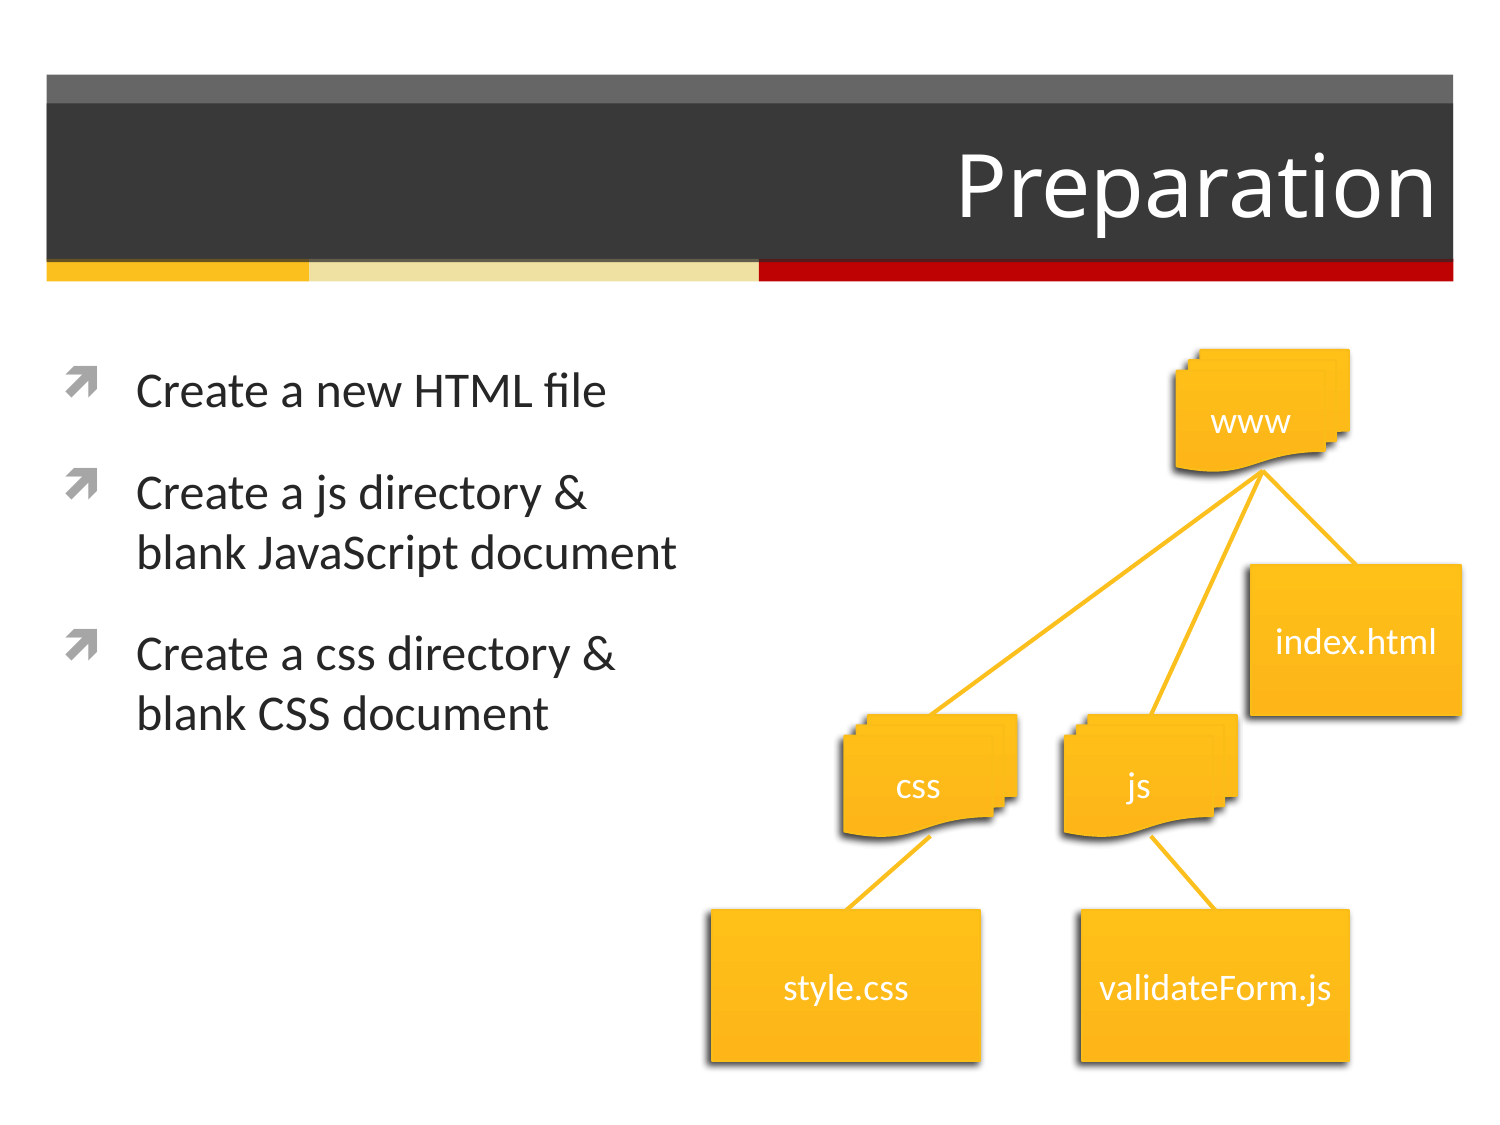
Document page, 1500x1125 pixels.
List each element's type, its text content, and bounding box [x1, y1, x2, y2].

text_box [711, 349, 1462, 1062]
title Preparation [46, 103, 1454, 263]
list Create a new HTML file Create a js directory & blank JavaScript document Create a css directory & blank CSS document [46, 350, 698, 1005]
